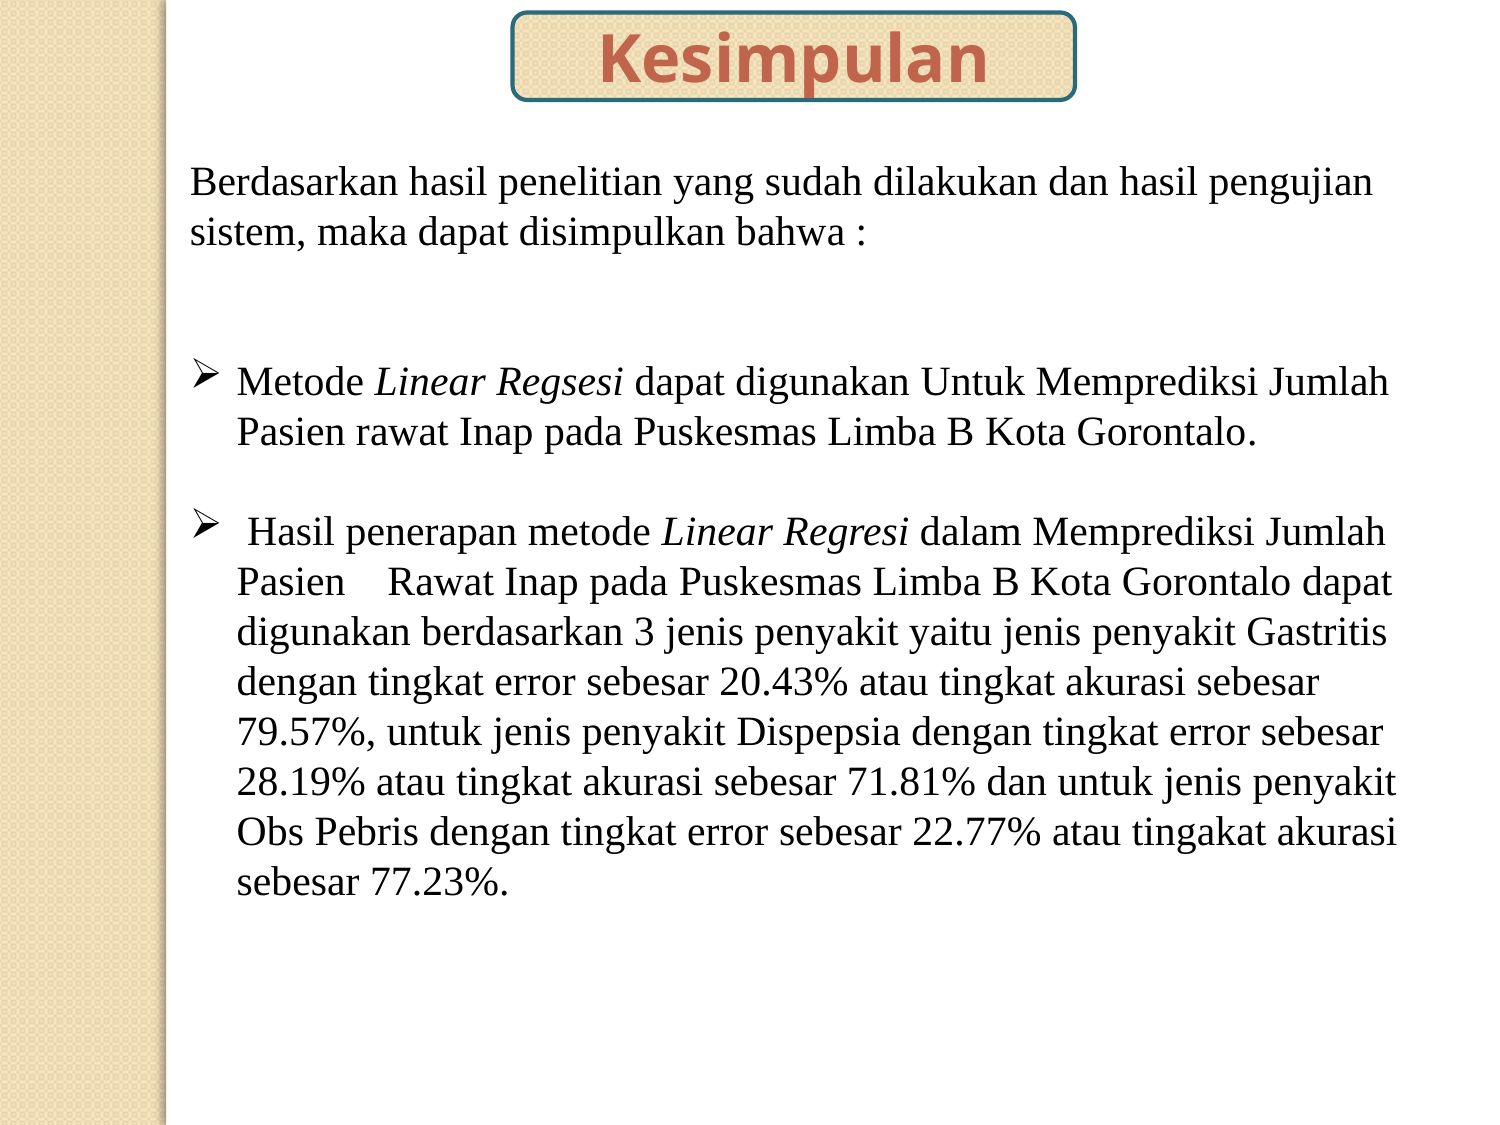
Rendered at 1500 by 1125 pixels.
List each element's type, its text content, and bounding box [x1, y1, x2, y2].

text_box Kesimpulan [510, 10, 1078, 103]
text_box Berdasarkan hasil penelitian yang sudah dilakukan dan hasil pengujian sistem, maka dapat disimpulkan bahwa : Metode Linear Regsesi dapat digunakan Untuk Memprediksi Jumlah Pasien rawat Inap pada Puskesmas Limba B Kota Gorontalo. Hasil penerapan metode Linear Regresi dalam Memprediksi Jumlah Pasien Rawat Inap pada Puskesmas Limba B Kota Gorontalo dapat digunakan berdasarkan 3 jenis penyakit yaitu jenis penyakit Gastritis dengan tingkat error sebesar 20.43% atau tingkat akurasi sebesar 79.57%, untuk jenis penyakit Dispepsia dengan tingkat error sebesar 28.19% atau tingkat akurasi sebesar 71.81% dan untuk jenis penyakit Obs Pebris dengan tingkat error sebesar 22.77% atau tingakat akurasi sebesar 77.23%. [174, 145, 1475, 911]
